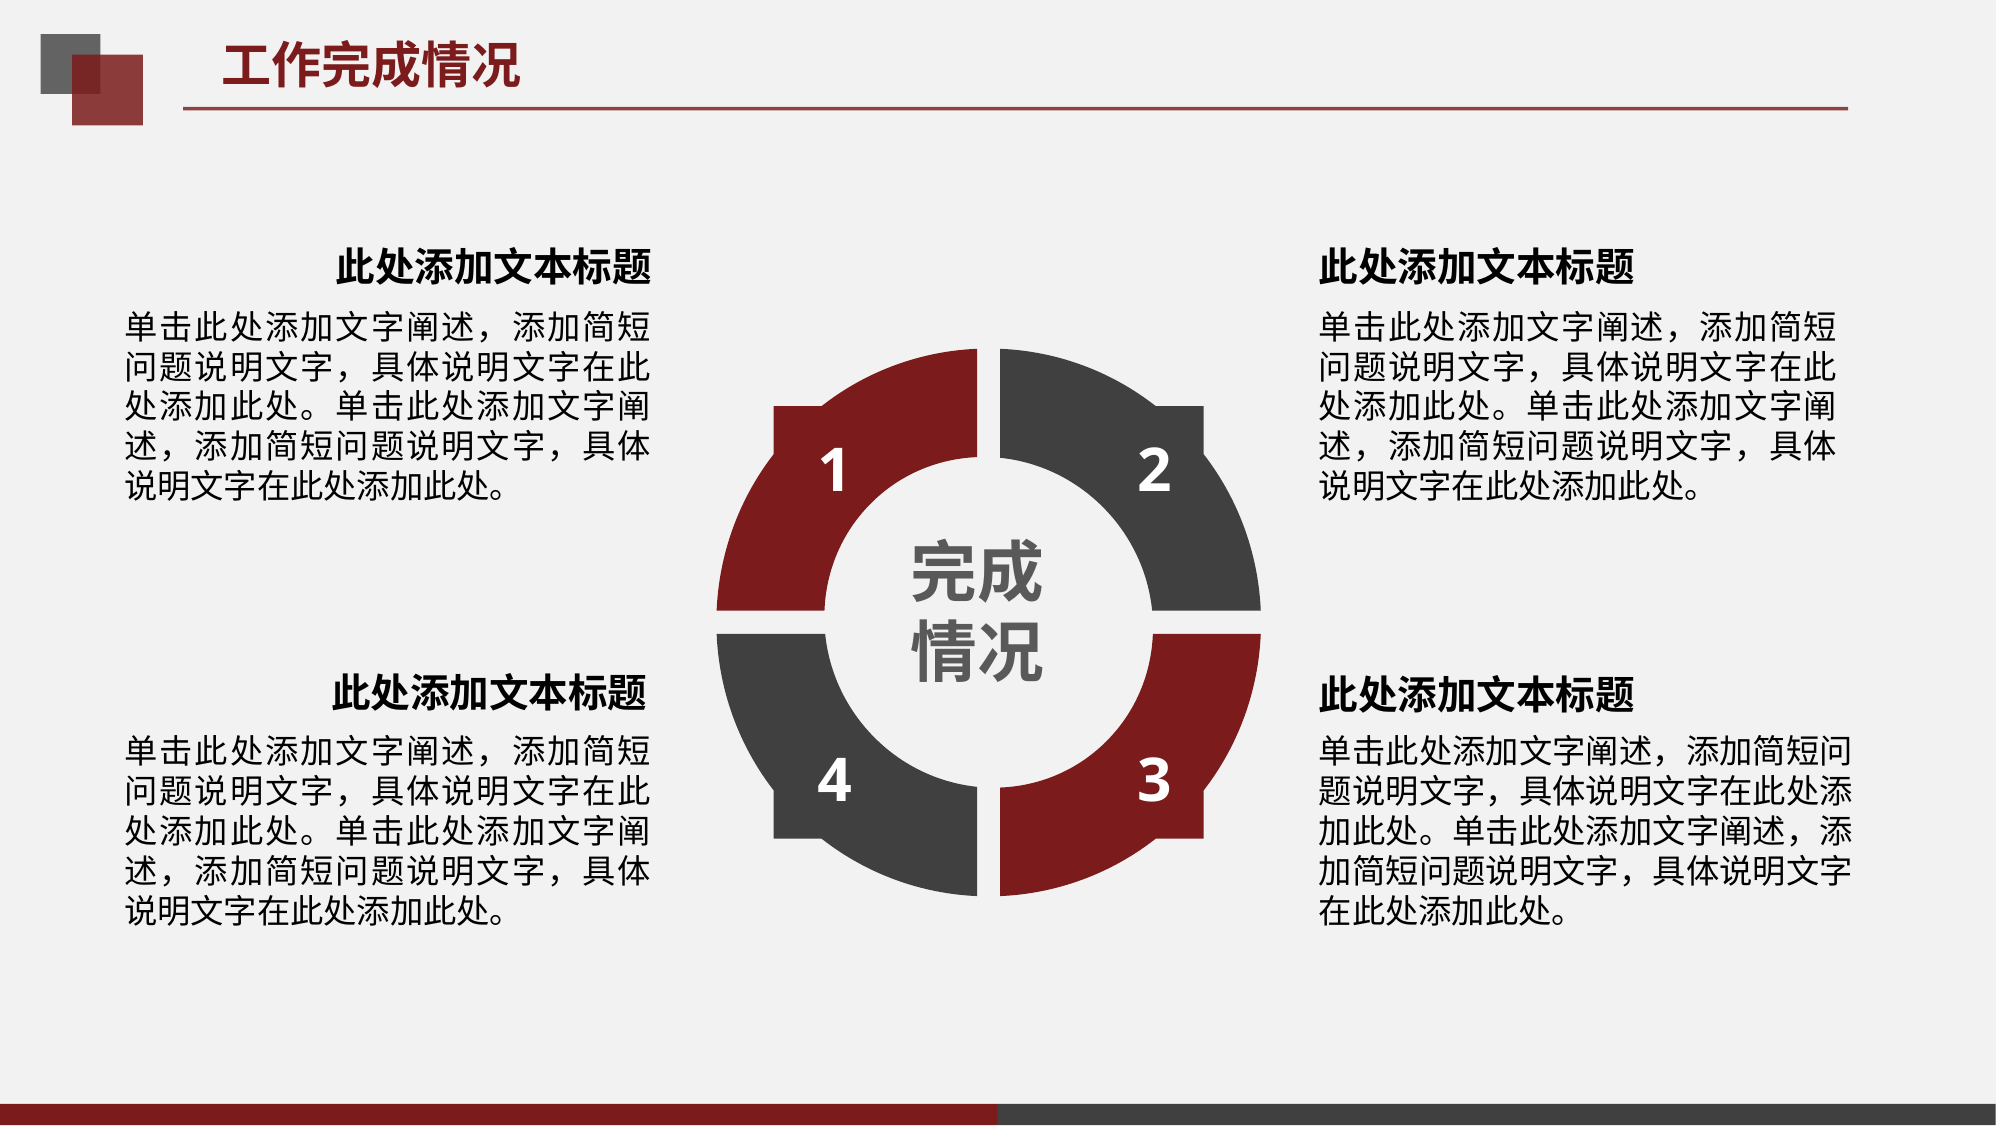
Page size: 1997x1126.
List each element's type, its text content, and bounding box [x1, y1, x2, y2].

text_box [123, 242, 653, 549]
text_box 工作完成情况 [206, 25, 668, 101]
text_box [1318, 669, 1854, 973]
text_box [716, 633, 978, 897]
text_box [1318, 242, 1838, 549]
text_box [123, 667, 653, 973]
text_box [716, 348, 978, 611]
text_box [999, 633, 1261, 897]
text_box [999, 348, 1261, 611]
text_box 完成情况 [886, 529, 1068, 690]
